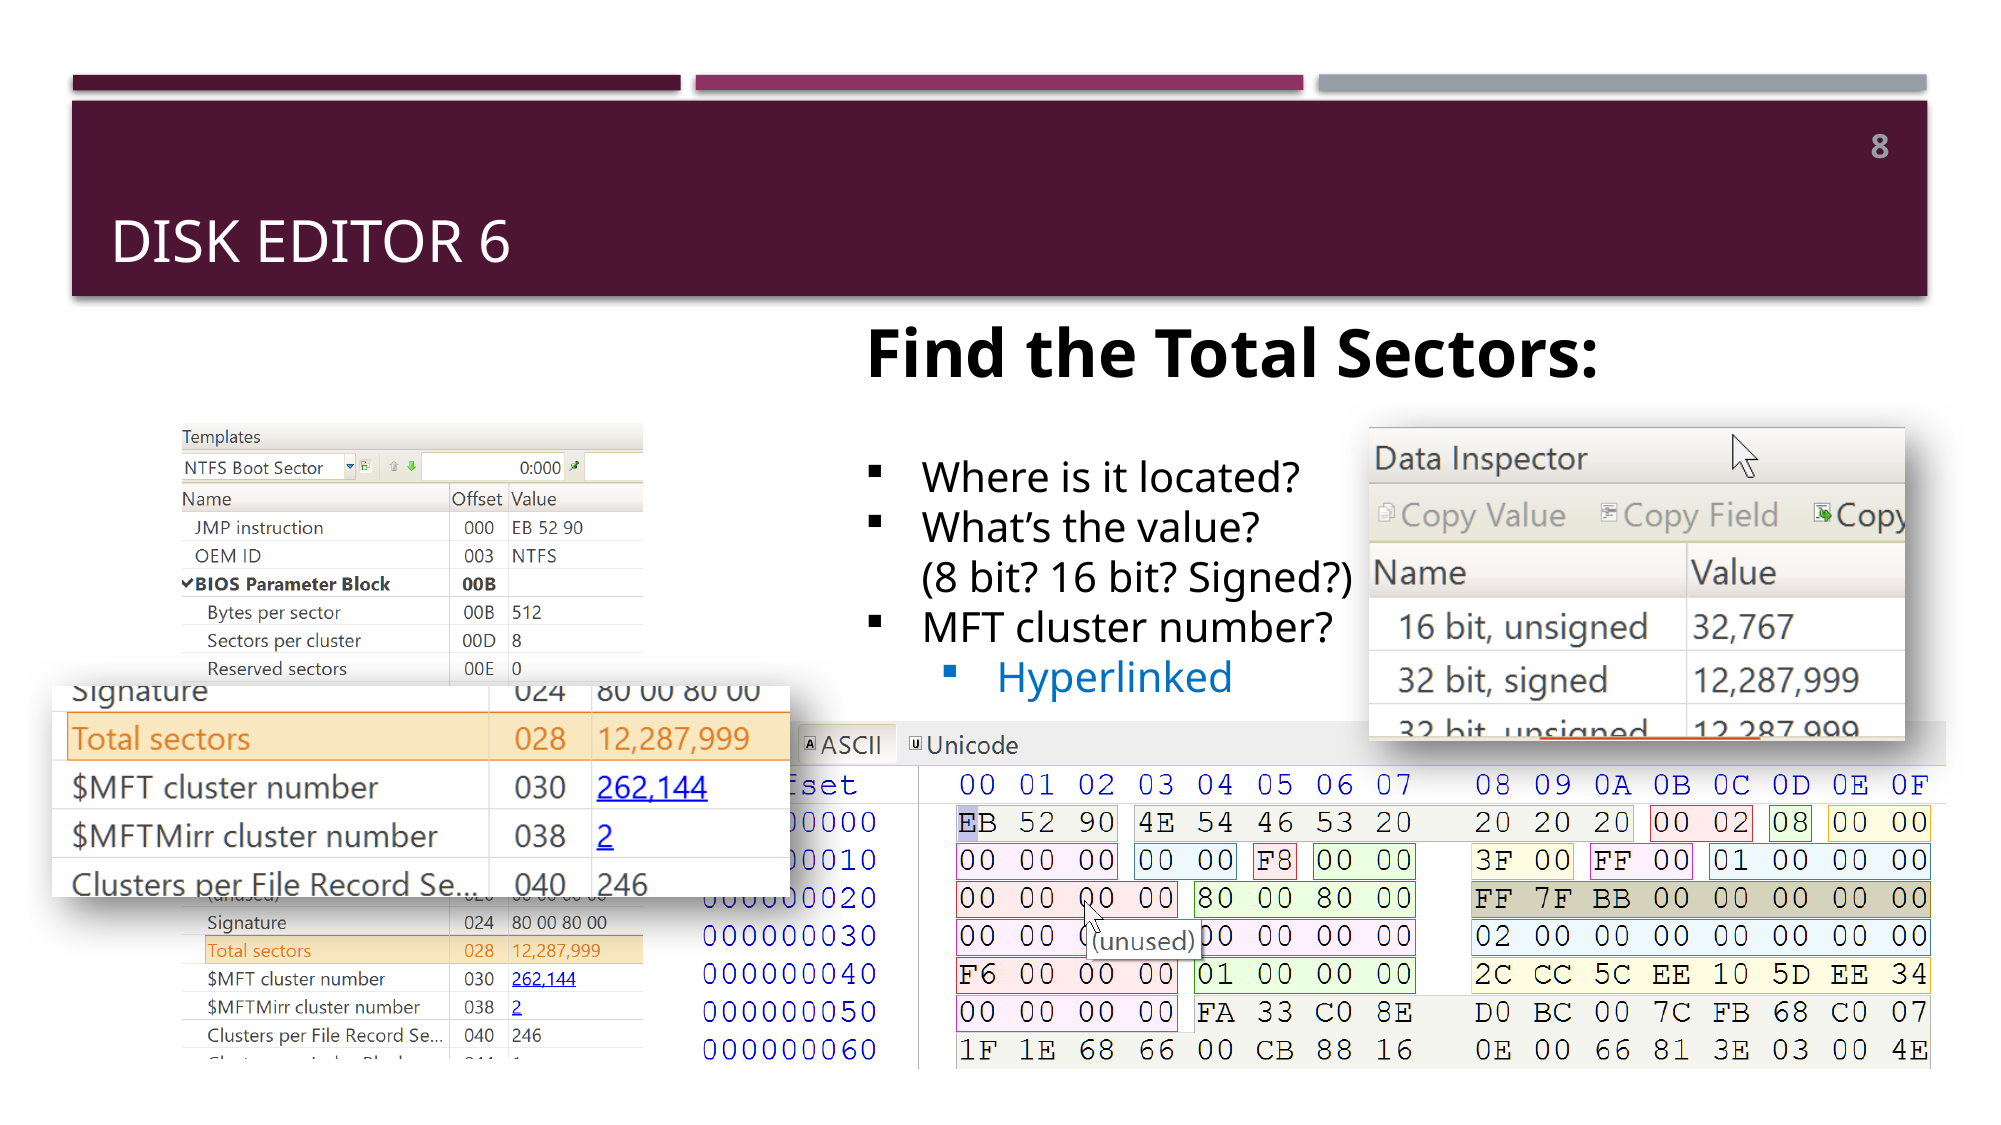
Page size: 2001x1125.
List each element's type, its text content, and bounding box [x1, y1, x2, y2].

picture [51, 423, 1946, 1070]
slide_number 8 [1732, 117, 1905, 178]
text_box Find the Total Sectors: Where is it located? What’s the value? (8 bit? 16 bit? Signed?) MFT cluster number? Hyperlinked [850, 303, 1817, 719]
title Disk Editor 6 [95, 115, 1905, 282]
